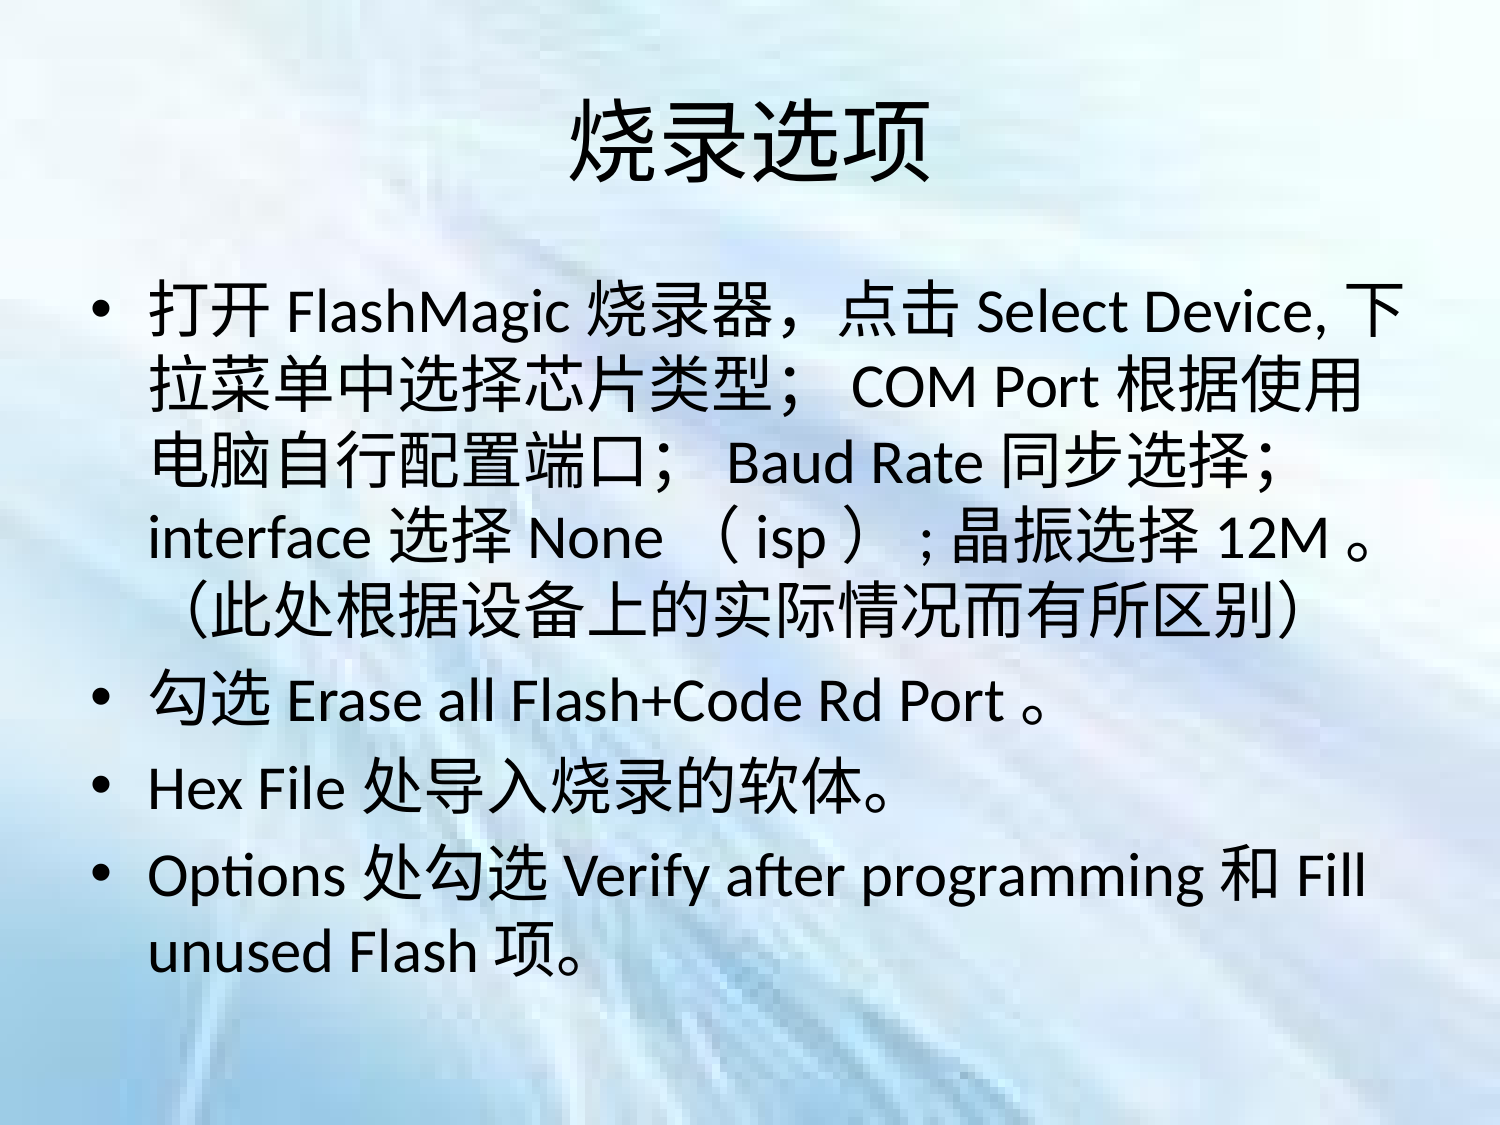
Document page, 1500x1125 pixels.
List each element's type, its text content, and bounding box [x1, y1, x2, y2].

list 打开FlashMagic烧录器，点击Select Device,下拉菜单中选择芯片类型；COM Port根据使用电脑自行配置端口；Baud Rate同步选择；interface选择None（isp）;晶振选择12M。（此处根据设备上的实际情况而有所区别） 勾选Erase all Flash+Code Rd Port。 Hex File处导入烧录的软体。 Options处勾选Verify after programming和Fill unused Flash项。 [75, 262, 1425, 1005]
picture [0, 0, 1500, 1125]
title 烧录选项 [75, 45, 1425, 233]
